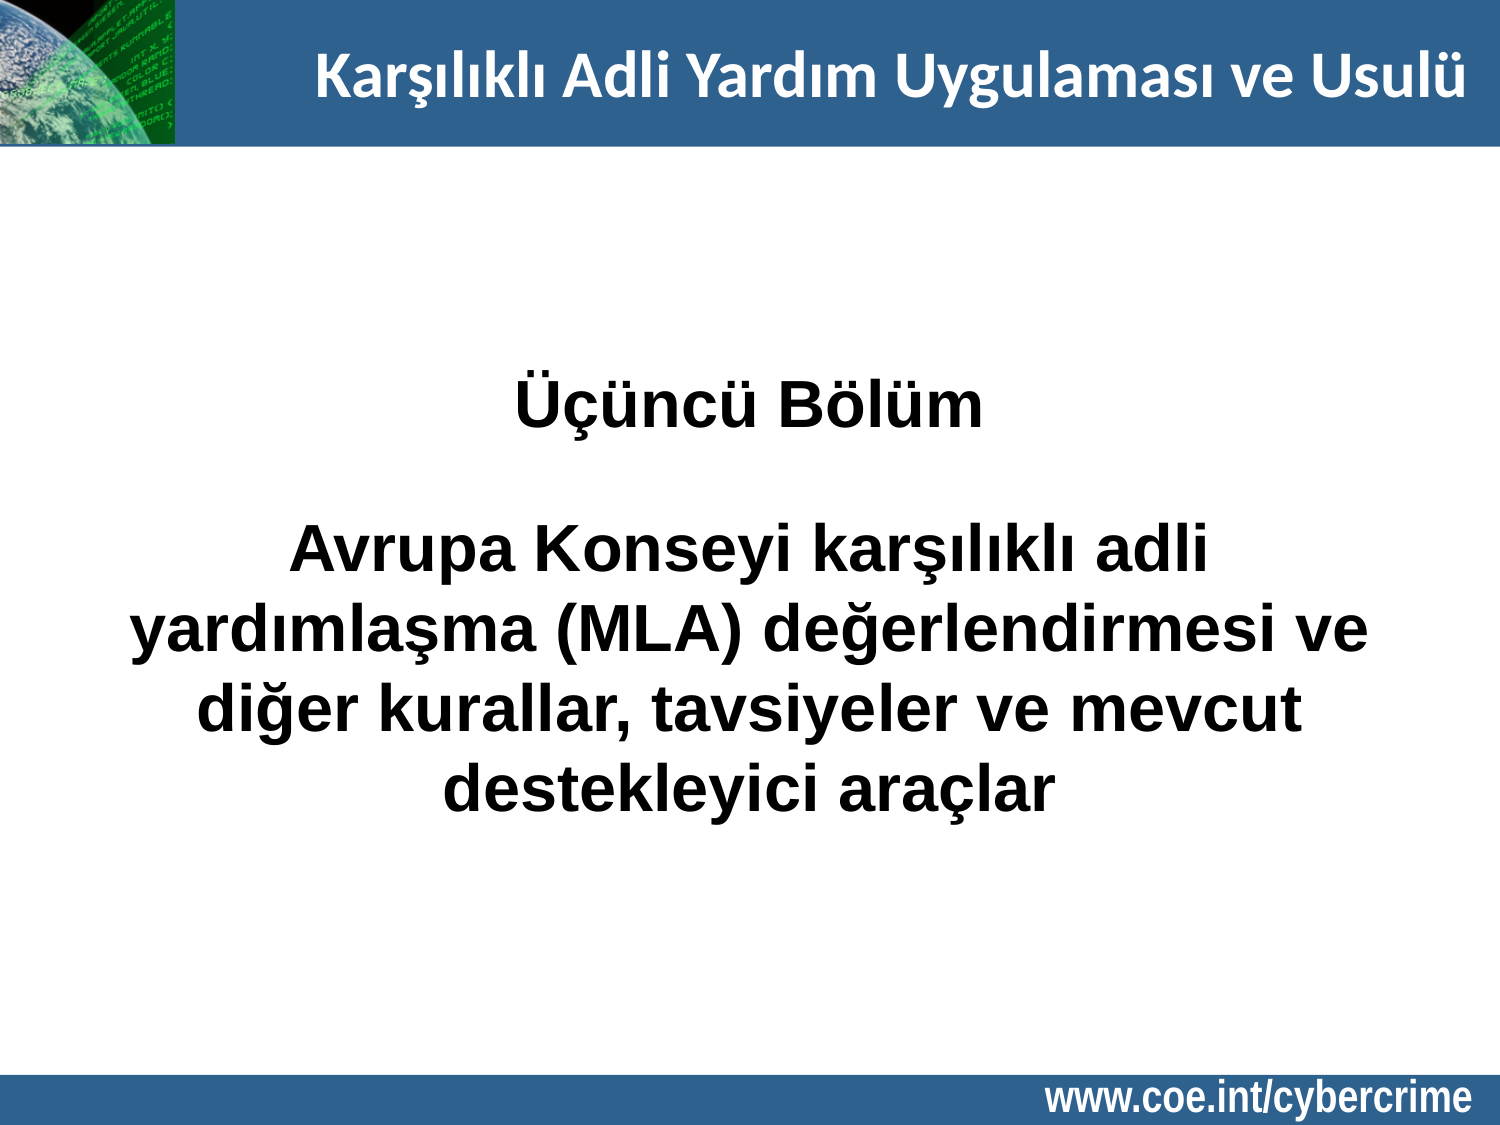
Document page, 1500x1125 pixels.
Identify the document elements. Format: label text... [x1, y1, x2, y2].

text_box Üçüncü Bölüm Avrupa Konseyi karşılıklı adli yardımlaşma (MLA) değerlendirmesi ve diğer kurallar, tavsiyeler ve mevcut destekleyici araçlar [50, 369, 1450, 832]
text_box Karşılıklı Adli Yardım Uygulaması ve Usulü [177, 0, 1500, 149]
picture [0, 0, 175, 144]
text_box www.coe.int/cybercrime [1030, 1059, 1500, 1125]
text_box [0, 1073, 1030, 1125]
